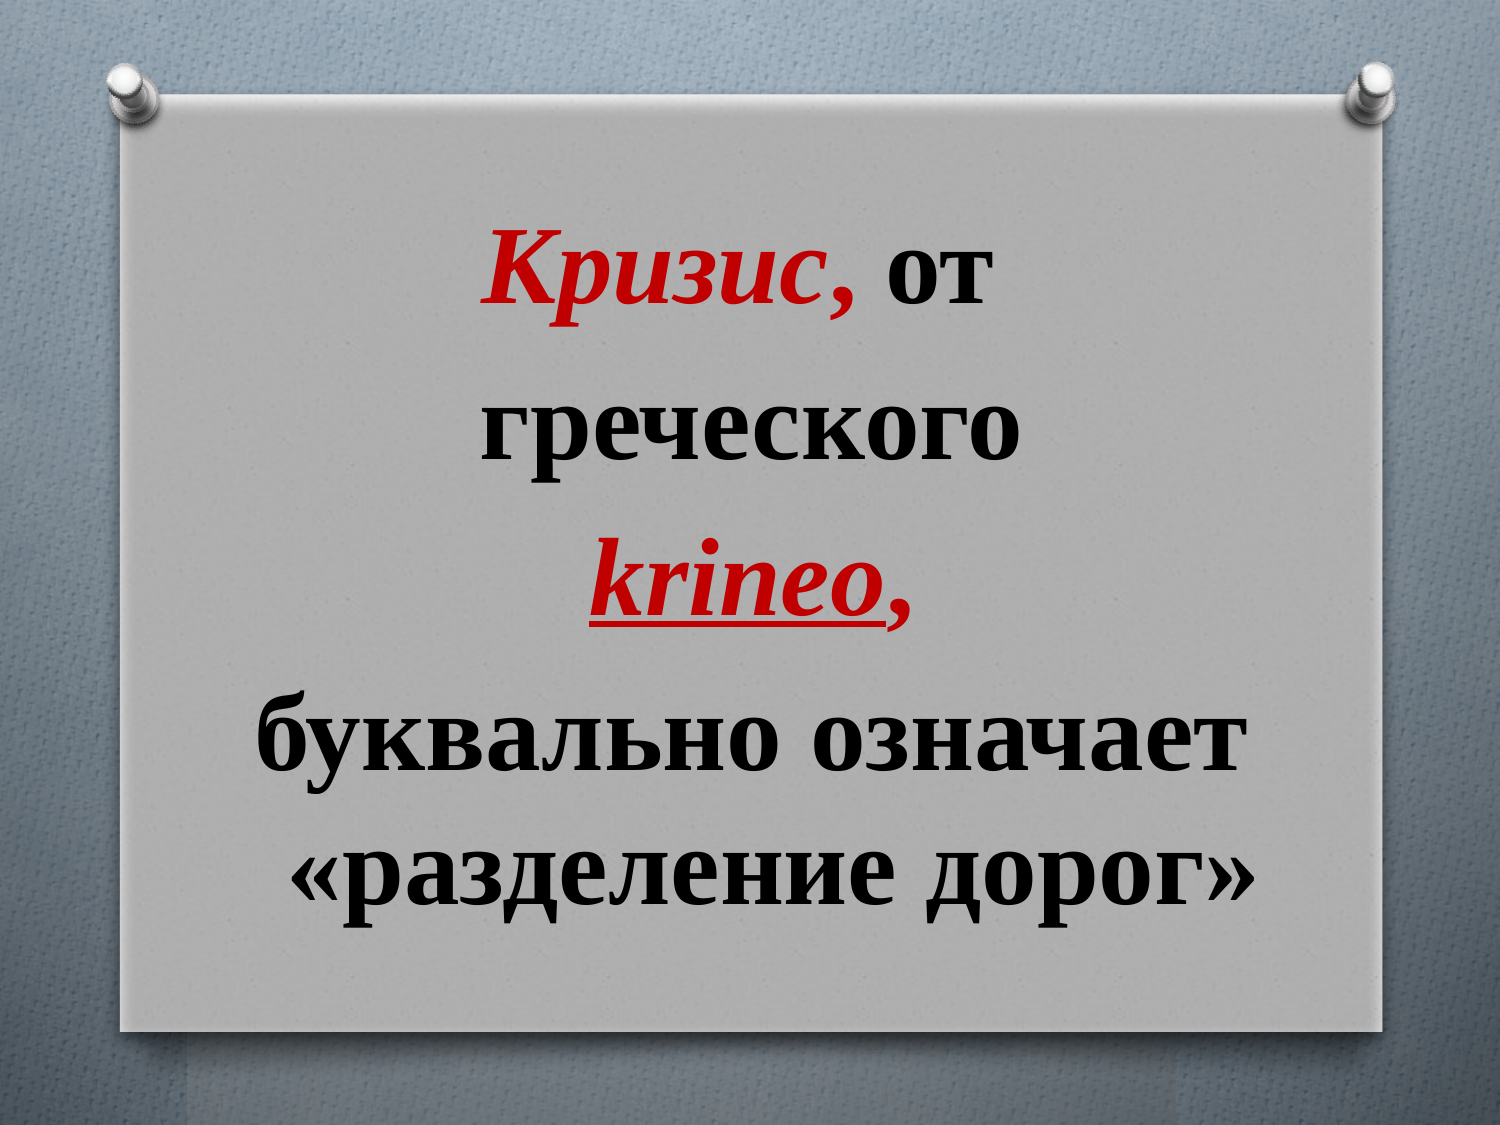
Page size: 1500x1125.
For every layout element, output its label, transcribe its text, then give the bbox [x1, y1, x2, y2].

picture [75, 29, 198, 153]
list Кризис, от греческого krineo, буквально означает «разделение дорог» [76, 184, 1427, 1095]
picture [1317, 35, 1439, 156]
